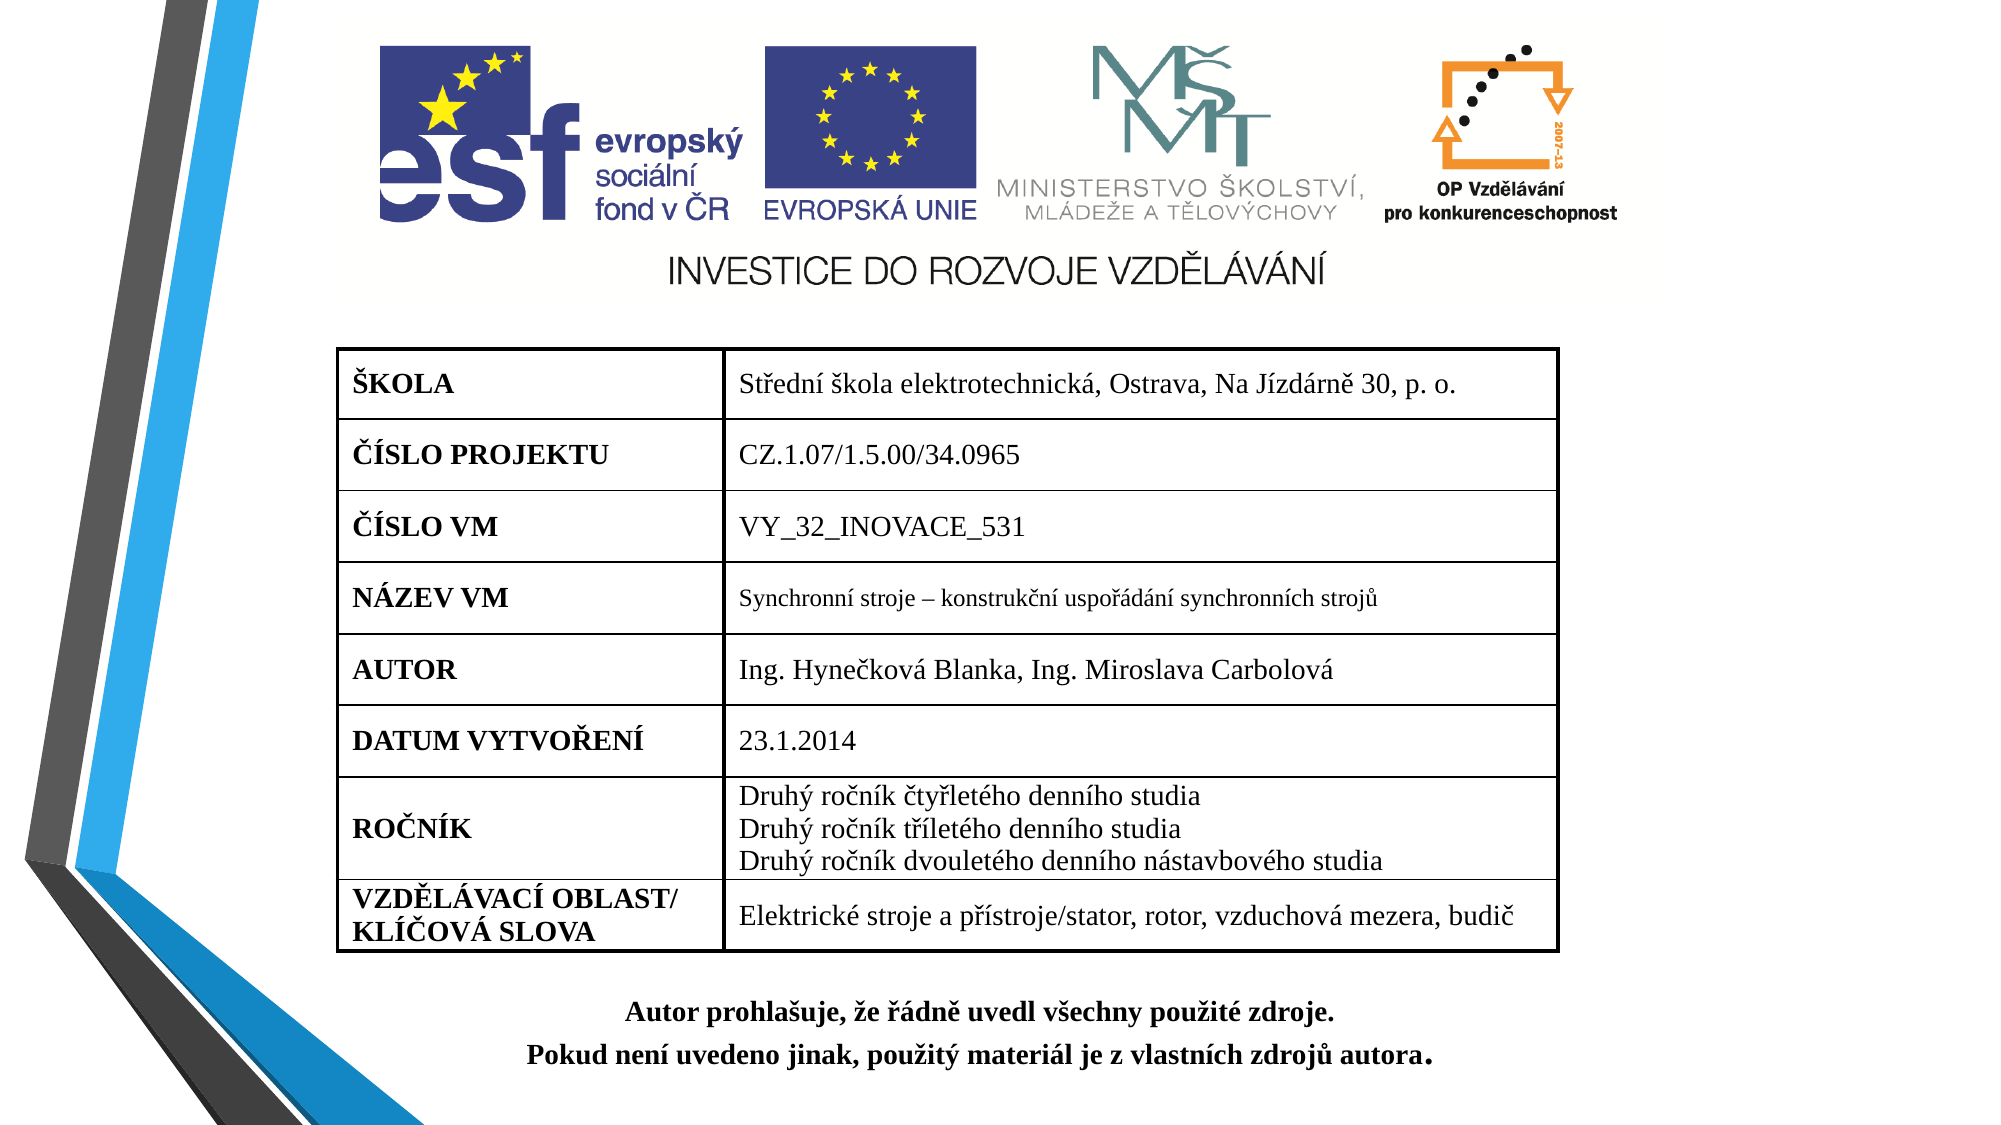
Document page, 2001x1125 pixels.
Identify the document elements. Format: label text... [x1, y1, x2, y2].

table_cell Ing. Hynečková Blanka, Ing. Miroslava Carbolová [726, 635, 1556, 704]
table_cell ROČNÍK [339, 778, 722, 879]
table_cell VZDĚLÁVACÍ OBLAST/ KLÍČOVÁ SLOVA [339, 880, 722, 949]
table_cell DATUM VYTVOŘENÍ [339, 706, 722, 776]
table_cell Synchronní stroje – konstrukční uspořádání synchronních strojů [726, 563, 1556, 633]
picture [340, 20, 1657, 309]
table_cell 23.1.2014 [726, 706, 1556, 776]
table_cell CZ.1.07/1.5.00/34.0965 [726, 420, 1556, 490]
text_box Autor prohlašuje, že řádně uvedl všechny použité zdroje. Pokud není uvedeno jinak, použitý materiál je z vlastních zdrojů autora. [323, 984, 1637, 1080]
table_header ŠKOLA [339, 351, 722, 418]
table_cell Elektrické stroje a přístroje/stator, rotor, vzduchová mezera, budič [726, 880, 1556, 949]
table_cell Druhý ročník čtyřletého denního studia Druhý ročník tříletého denního studia Druhý ročník dvouletého denního nástavbového studia [726, 778, 1556, 879]
table_header Střední škola elektrotechnická, Ostrava, Na Jízdárně 30, p. o. [726, 351, 1556, 418]
table_cell ČÍSLO VM [339, 491, 722, 561]
table_cell AUTOR [339, 635, 722, 704]
table_cell VY_32_INOVACE_531 [726, 491, 1556, 561]
table_cell NÁZEV VM [339, 563, 722, 633]
table_cell ČÍSLO PROJEKTU [339, 420, 722, 490]
